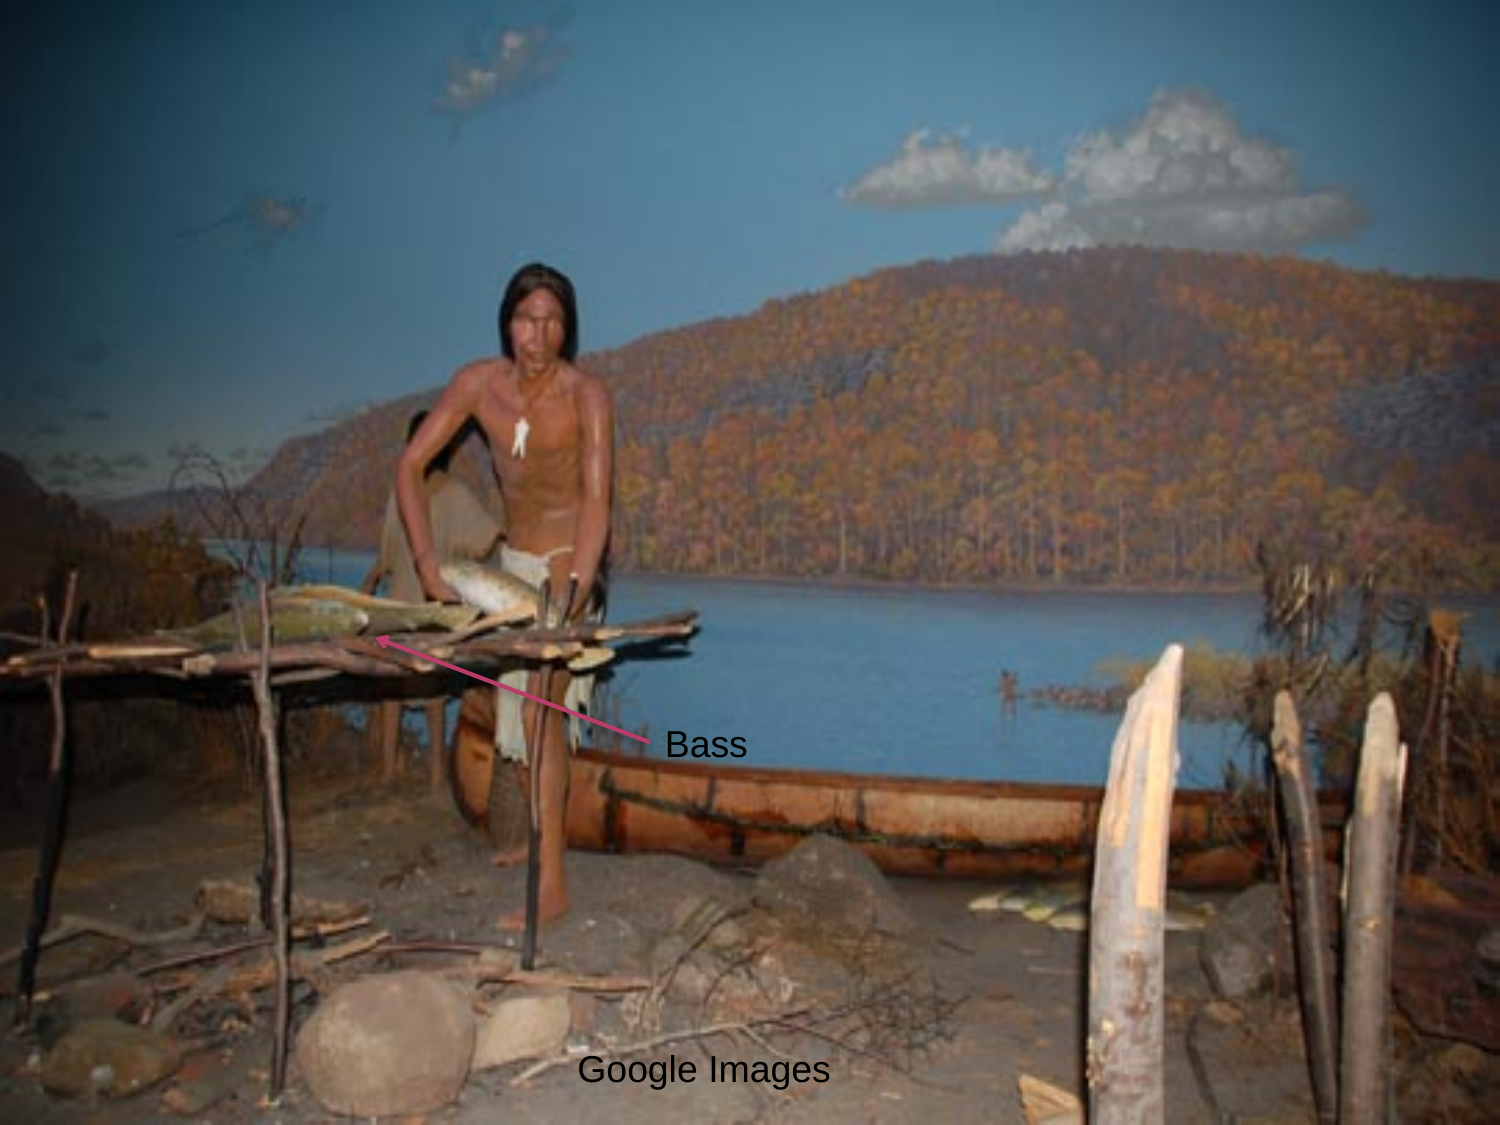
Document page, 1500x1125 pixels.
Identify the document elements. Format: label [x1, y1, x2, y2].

picture [0, 0, 1500, 1125]
text_box [374, 637, 651, 744]
